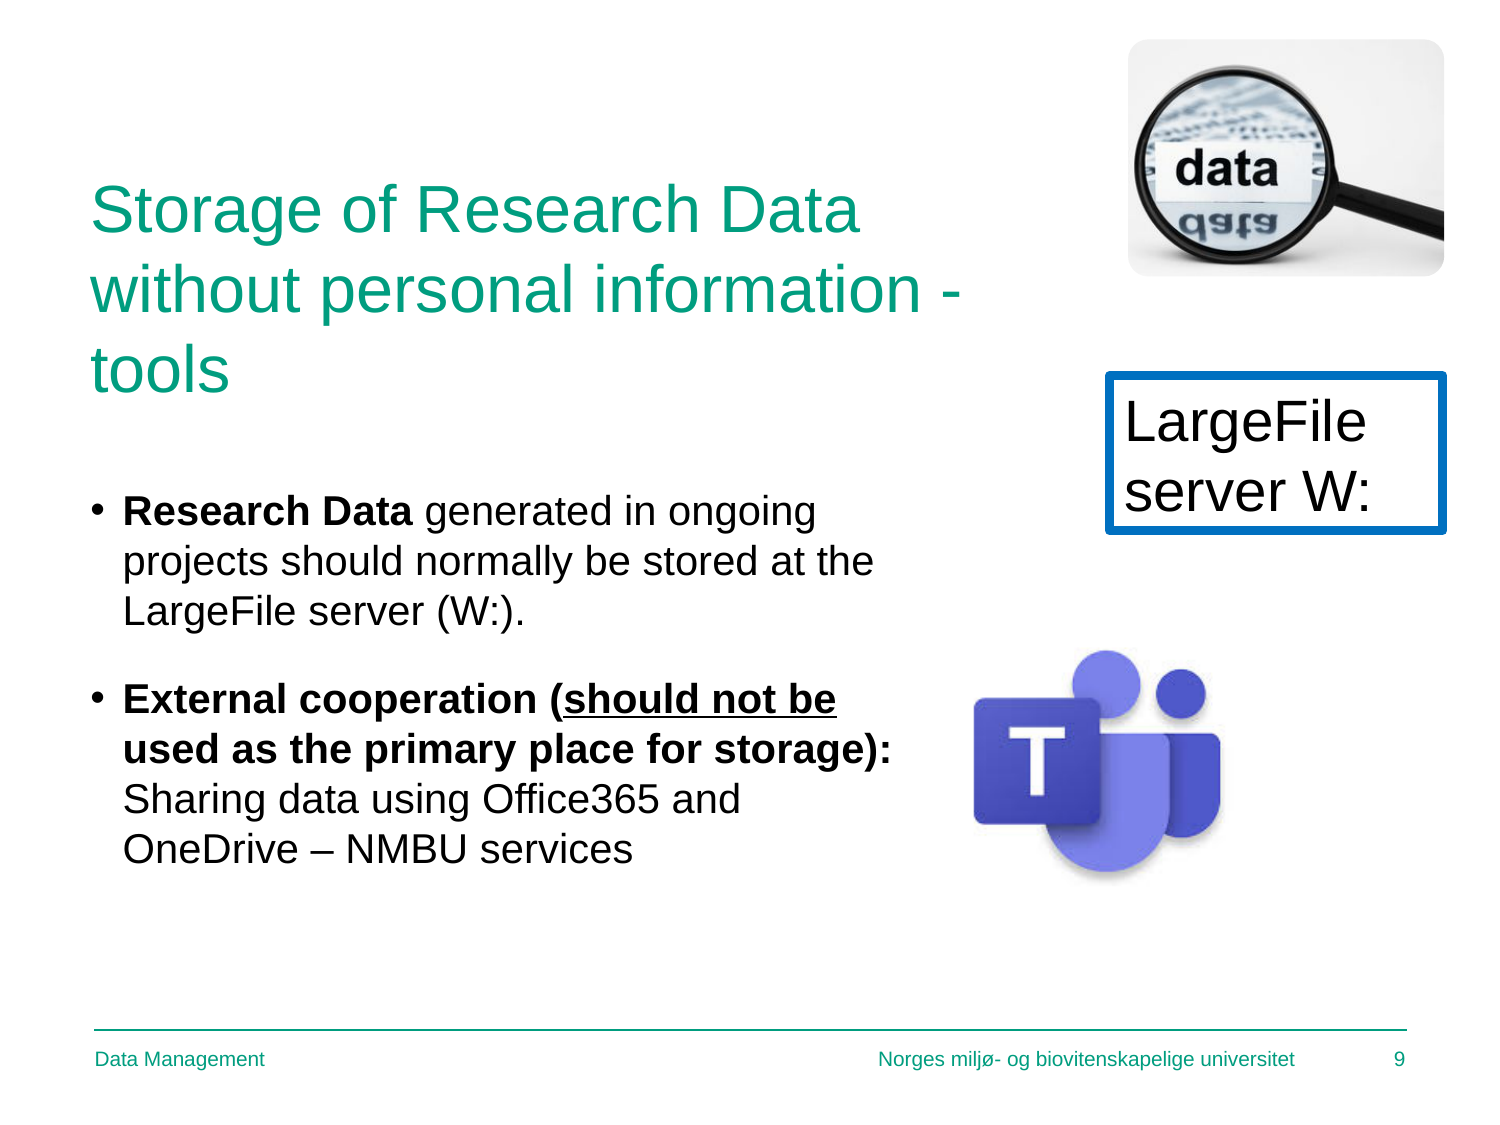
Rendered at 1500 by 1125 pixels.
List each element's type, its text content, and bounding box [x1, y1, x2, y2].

picture [1127, 39, 1445, 277]
slide_number Norges miljø- og biovitenskapelige universitet [878, 1045, 1353, 1071]
text_box LargeFile server W: [1109, 375, 1443, 531]
title Storage of Research Data without personal information - tools [90, 168, 1034, 406]
footer Data Management [94, 1045, 875, 1071]
list Research Data generated in ongoing projects should normally be stored at the LargeFile server (W:). External cooperation (should not be used as the primary place for storage): Sharing data using Office365 and OneDrive – NMBU services [90, 484, 904, 1125]
picture [924, 585, 1277, 938]
slide_number 9 [1356, 1045, 1406, 1071]
